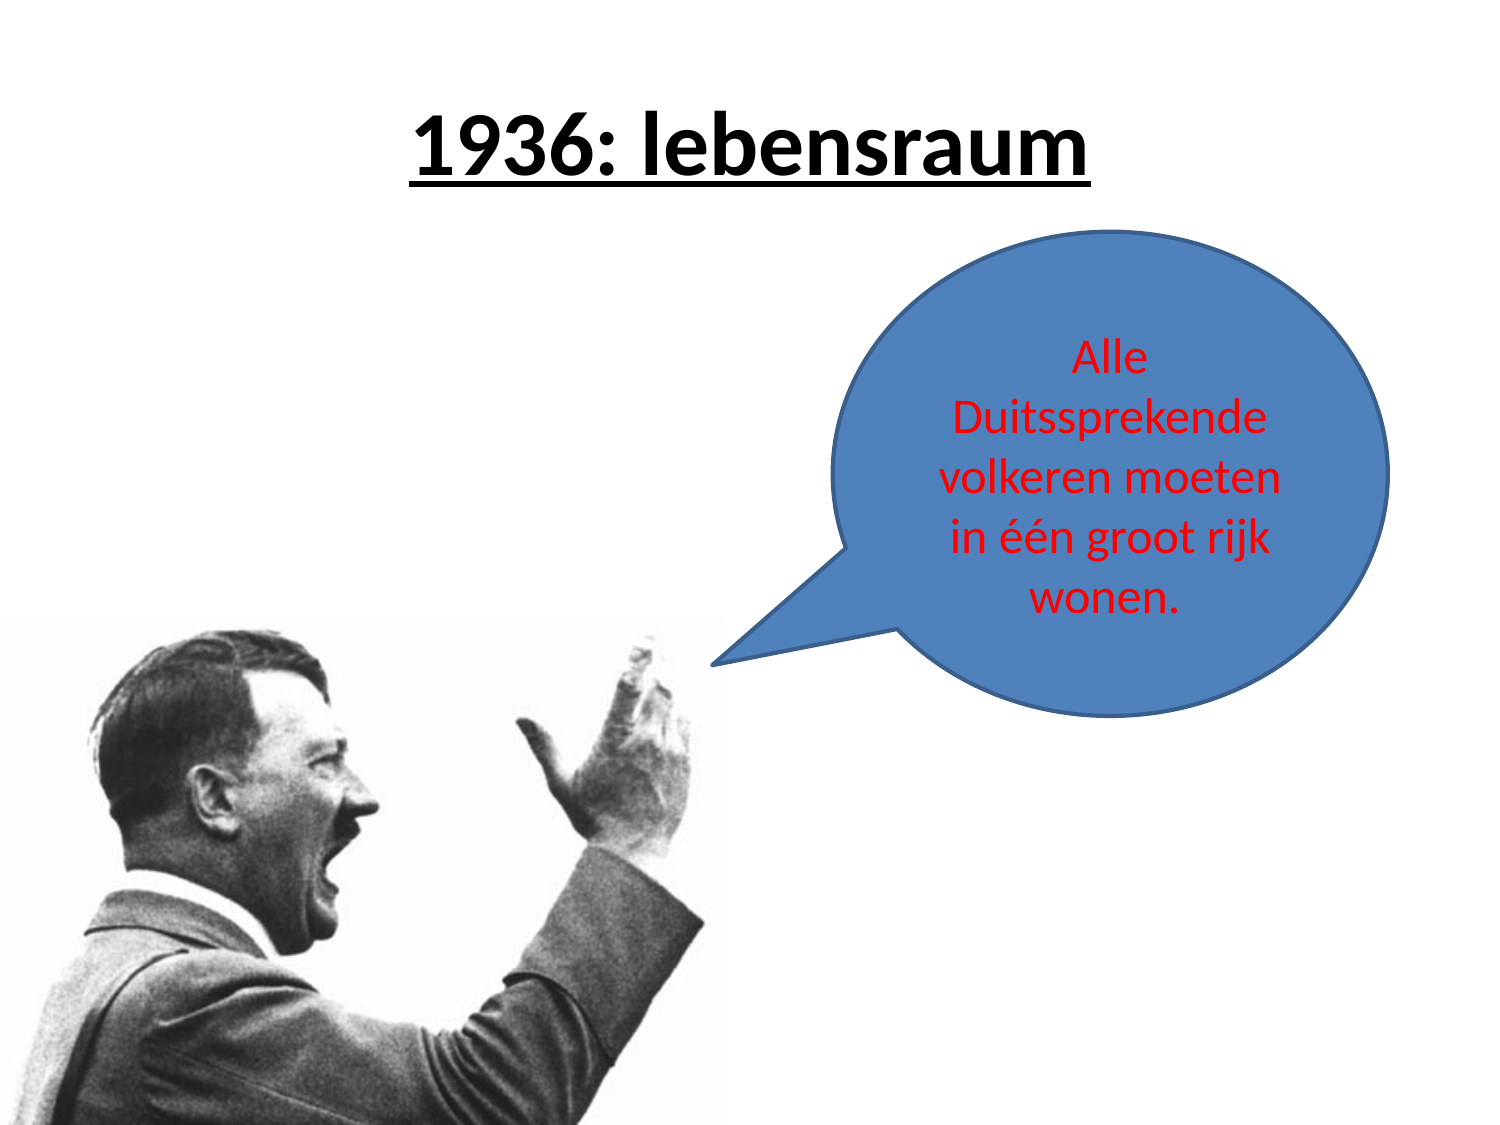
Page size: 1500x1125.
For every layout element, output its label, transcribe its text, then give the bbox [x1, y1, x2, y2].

picture [0, 618, 725, 1125]
text_box Alle Duitssprekende volkeren moeten in één groot rijk wonen. [729, 229, 1390, 719]
title 1936: lebensraum [75, 45, 1425, 233]
